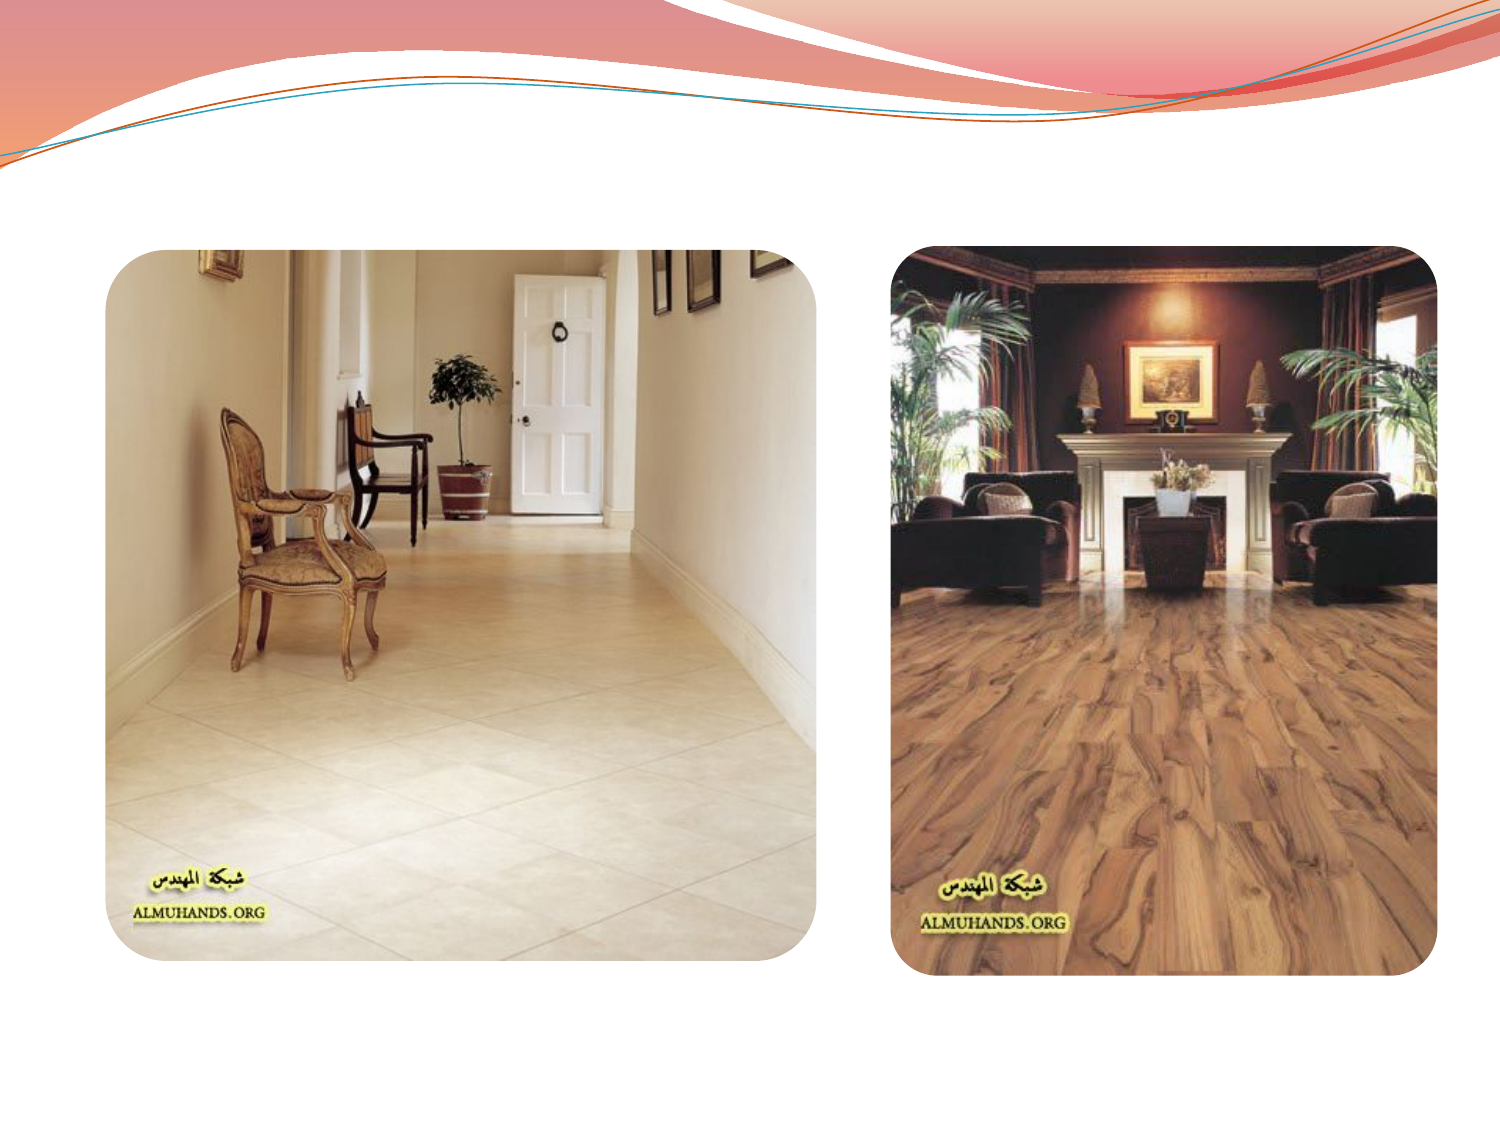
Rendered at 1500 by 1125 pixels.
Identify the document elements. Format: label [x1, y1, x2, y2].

picture [105, 249, 817, 962]
picture [890, 245, 1438, 976]
